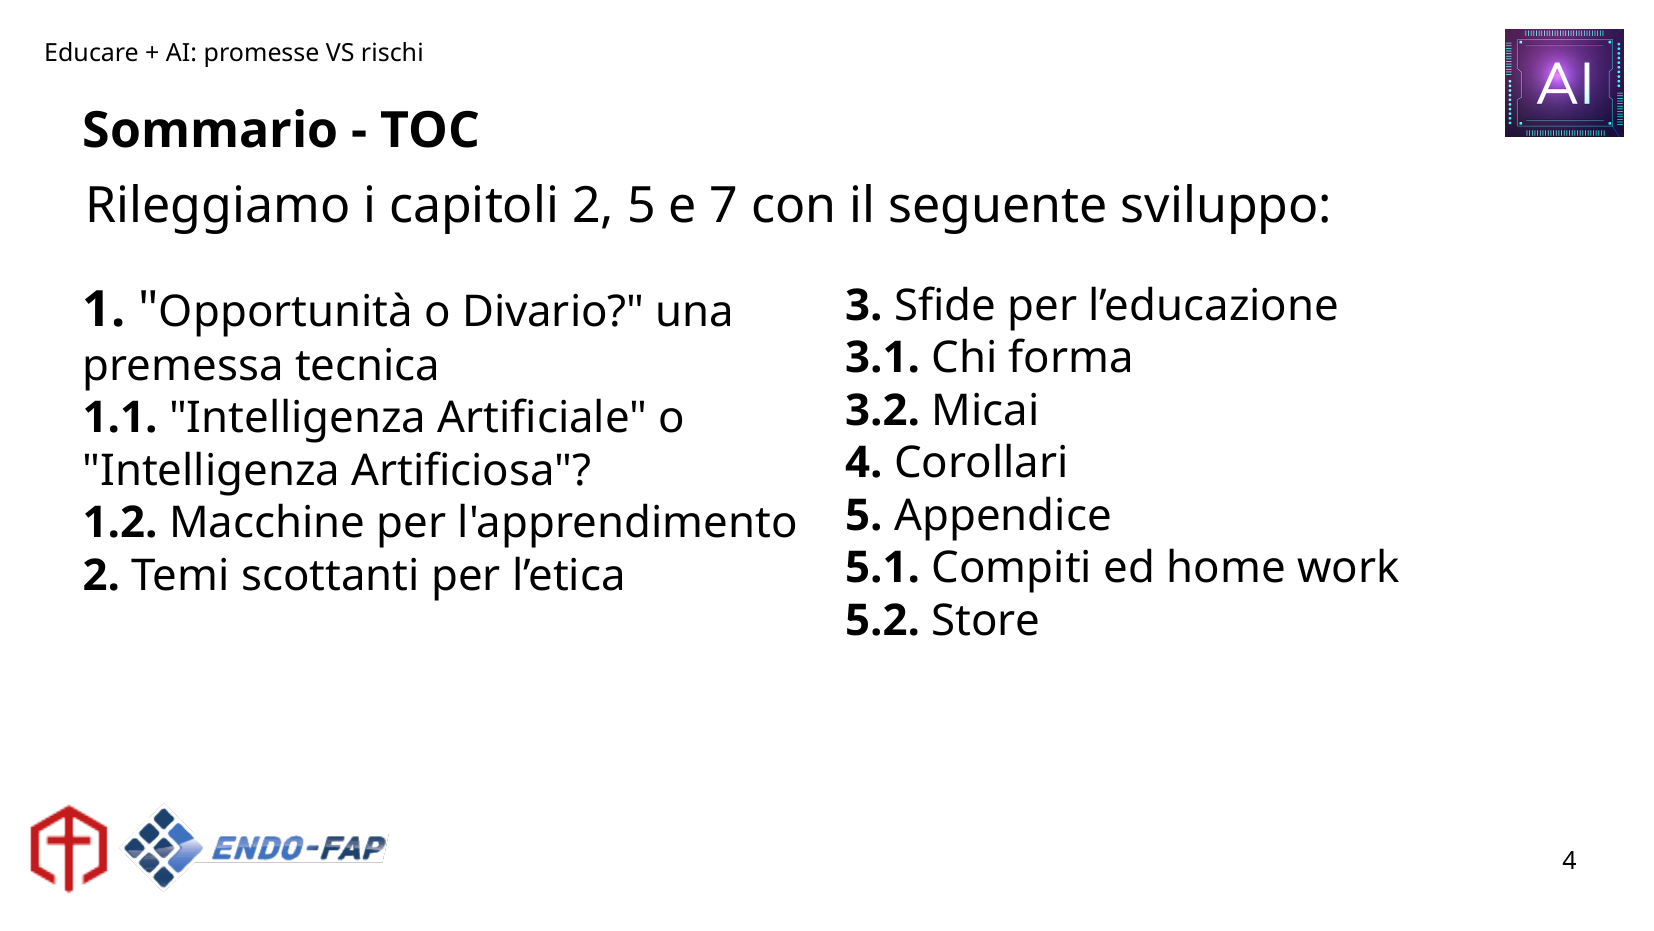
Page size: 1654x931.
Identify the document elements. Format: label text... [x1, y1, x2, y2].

picture [1505, 29, 1624, 137]
picture [29, 803, 110, 896]
title Sommario - TOC [82, 82, 1571, 165]
list 1. "Opportunità o Divario?" una premessa tecnica 1.1. "Intelligenza Artificiale" o "Intelligenza Artificiosa"? 1.2. Macchine per l'apprendimento 2. Temi scottanti per l’etica [82, 276, 809, 817]
list 3. Sfide per l’educazione 3.1. Chi forma 3.2. Micai 4. Corollari 5. Appendice 5.1. Compiti ed home work 5.2. Store [845, 276, 1572, 817]
text_box Rileggiamo i capitoli 2, 5 e 7 con il seguente sviluppo: [70, 165, 1584, 242]
picture [118, 817, 393, 892]
